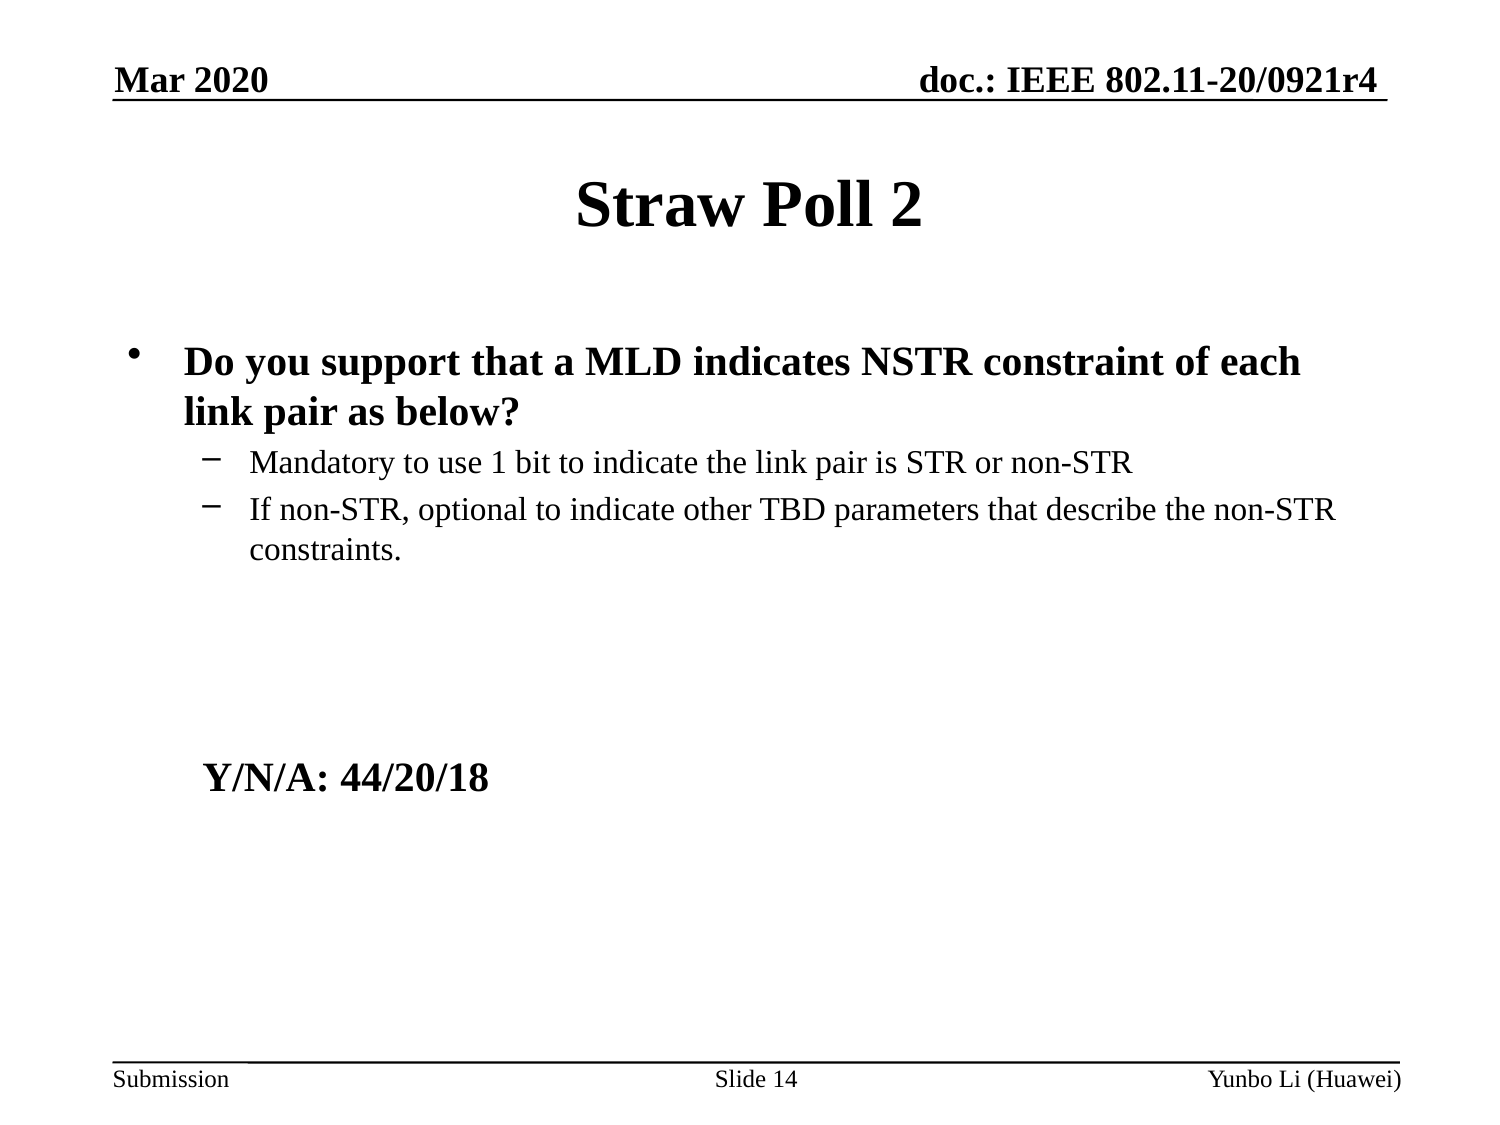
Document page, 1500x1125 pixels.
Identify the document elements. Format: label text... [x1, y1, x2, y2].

slide_number Slide 14 [712, 1061, 800, 1093]
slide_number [114, 54, 271, 101]
list Do you support that a MLD indicates NSTR constraint of each link pair as below? Mandatory to use 1 bit to indicate the link pair is STR or non-STR If non-STR, optional to indicate other TBD parameters that describe the non-STR constraints. Y/N/A: 44/20/18 [112, 326, 1388, 1002]
footer Yunbo Li (Huawei) [1204, 1061, 1402, 1093]
title Straw Poll 2 [112, 112, 1388, 288]
